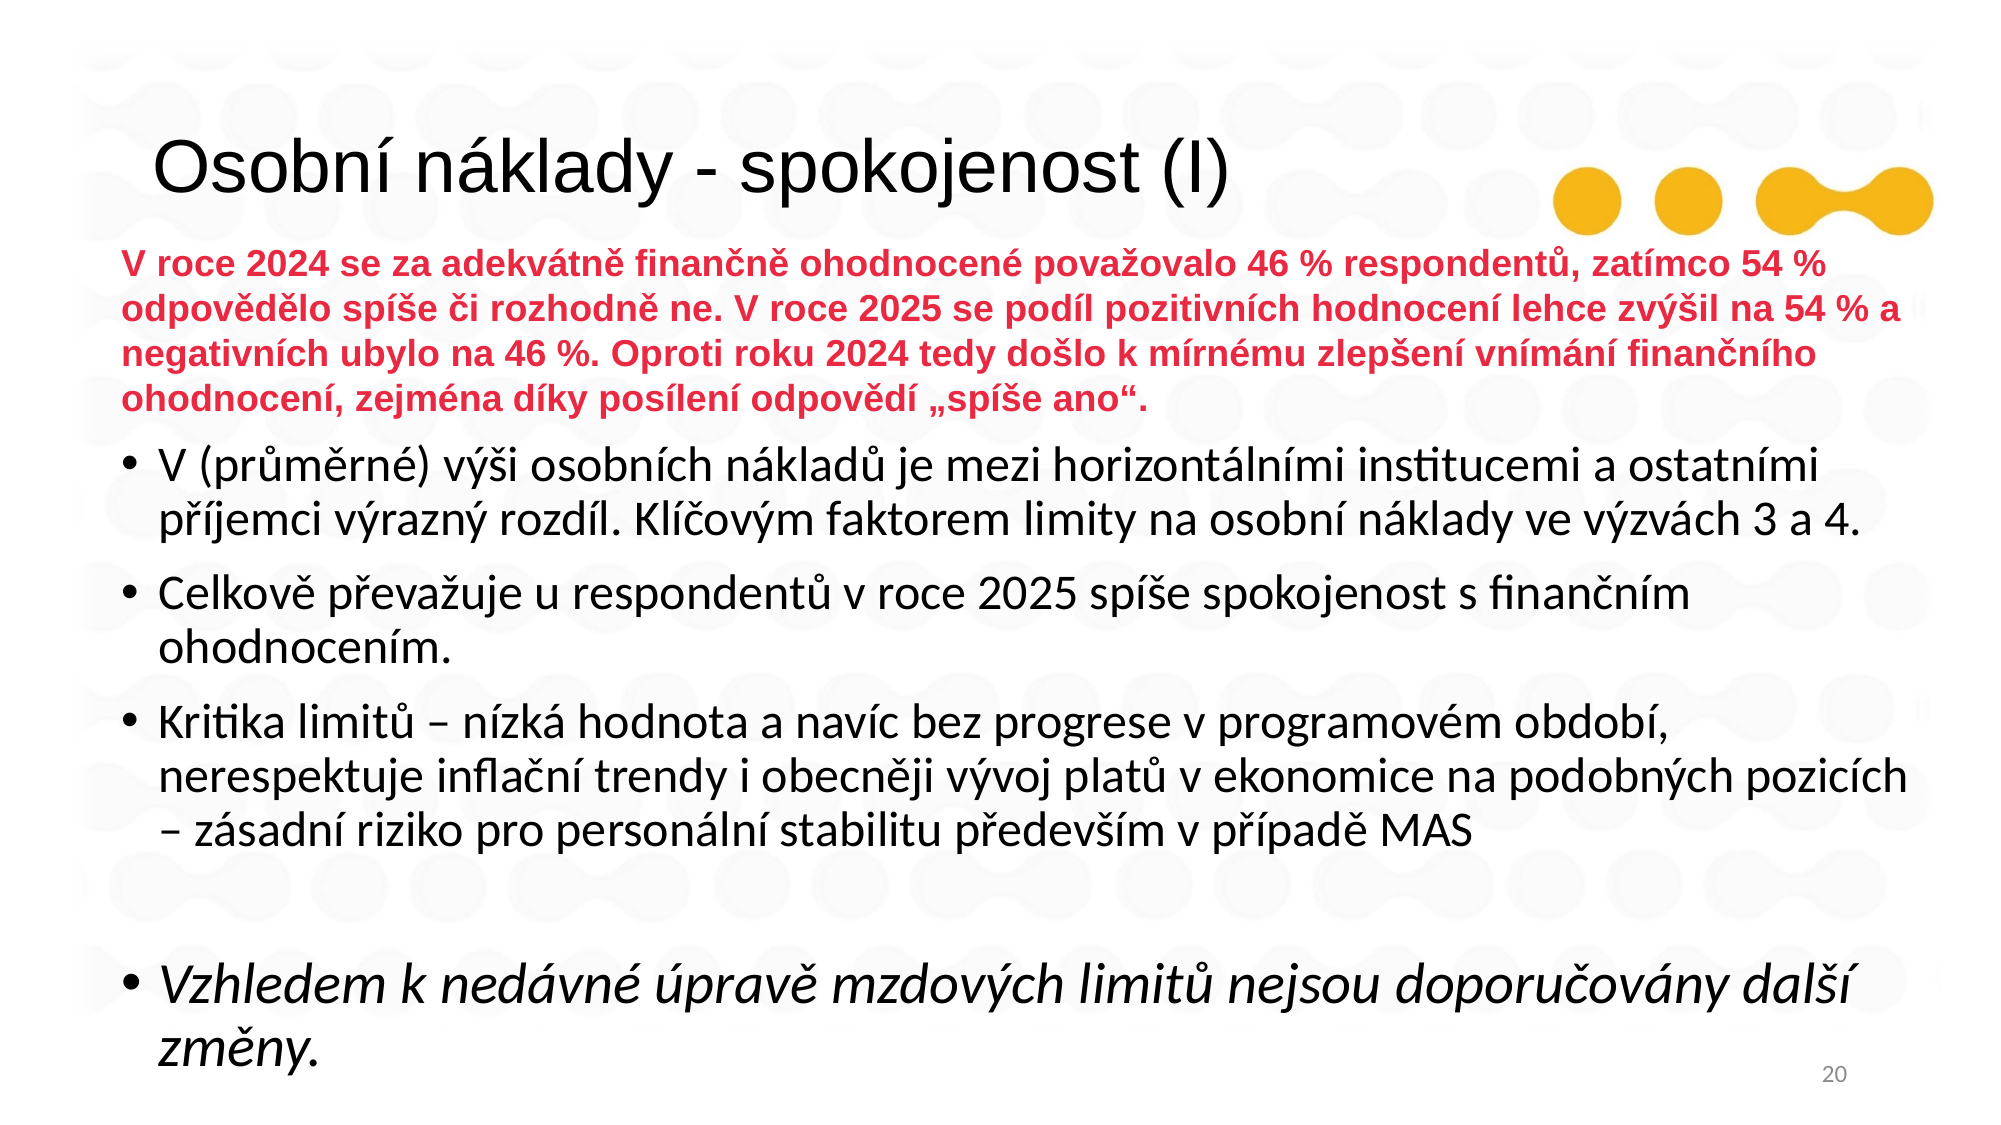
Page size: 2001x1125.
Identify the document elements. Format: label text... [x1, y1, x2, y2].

title Osobní náklady - spokojenost (I) [137, 59, 1863, 230]
list V (průměrné) výši osobních nákladů je mezi horizontálními institucemi a ostatními příjemci výrazný rozdíl. Klíčovým faktorem limity na osobní náklady ve výzvách 3 a 4. Celkově převažuje u respondentů v roce 2025 spíše spokojenost s finančním ohodnocením. Kritika limitů – nízká hodnota a navíc bez progrese v programovém období, nerespektuje inflační trendy i obecněji vývoj platů v ekonomice na podobných pozicích – zásadní riziko pro personální stabilitu především v případě MAS Vzhledem k nedávné úpravě mzdových limitů nejsou doporučovány další změny. [106, 430, 1928, 1101]
text_box V roce 2024 se za adekvátně finančně ohodnocené považovalo 46 % respondentů, zatímco 54 % odpovědělo spíše či rozhodně ne. V roce 2025 se podíl pozitivních hodnocení lehce zvýšil na 54 % a negativních ubylo na 46 %. Oproti roku 2024 tedy došlo k mírnému zlepšení vnímání finančního ohodnocení, zejména díky posílení odpovědí „spíše ano“. [106, 230, 1949, 426]
picture [1863, 70, 1943, 230]
picture [100, 70, 1916, 1003]
slide_number 20 [1412, 1042, 1863, 1103]
